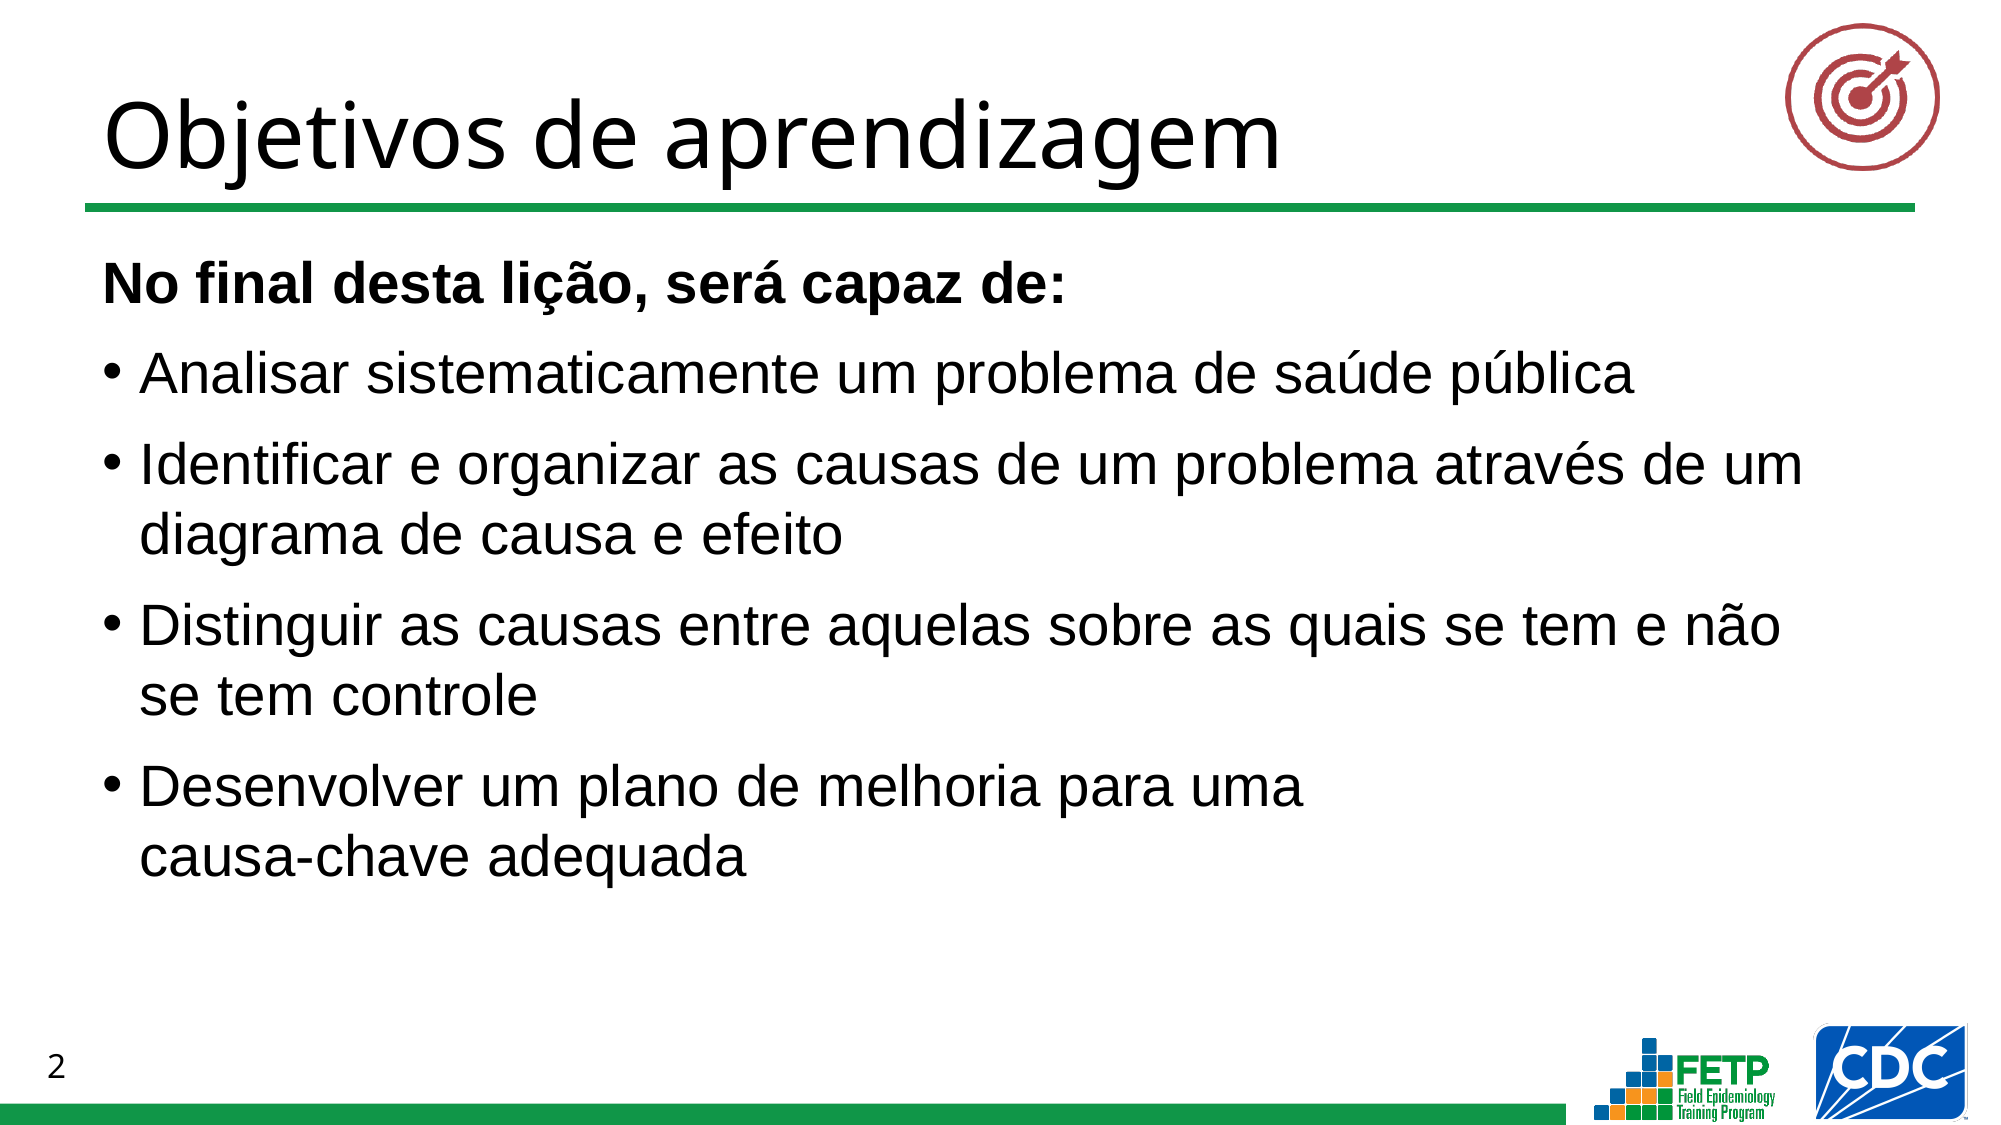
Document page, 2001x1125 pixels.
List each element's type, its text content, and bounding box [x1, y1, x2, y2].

list No final desta lição, será capaz de: Analisar sistematicamente um problema de saúde pública Identificar e organizar as causas de um problema através de um diagrama de causa e efeito Distinguir as causas entre aquelas sobre as quais se tem e não se tem controle Desenvolver um plano de melhoria para uma causa-chave adequada [87, 237, 1825, 1004]
picture [1594, 1038, 1775, 1122]
picture [1785, 23, 1940, 171]
picture [1813, 1023, 1968, 1122]
